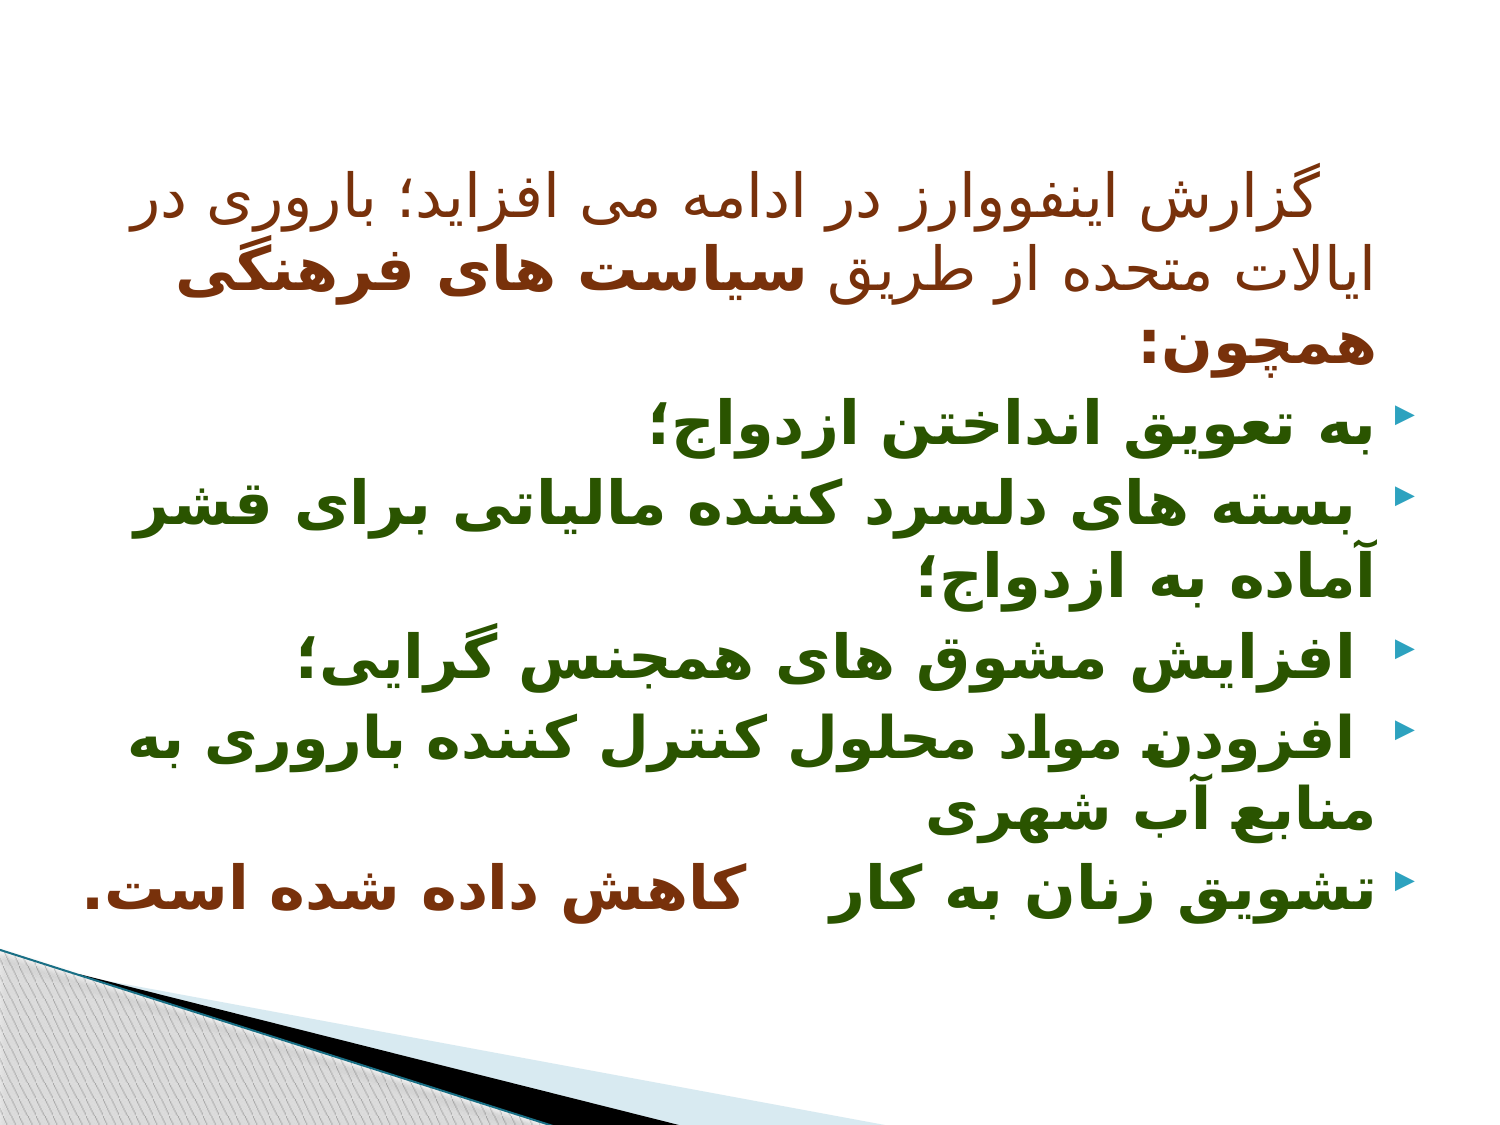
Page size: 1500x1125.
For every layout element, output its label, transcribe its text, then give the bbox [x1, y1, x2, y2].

list گزارش اينفووارز در ادامه می افزايد؛ باروری در ايالات متحده از طريق سياست های فرهنگی همچون: به تعويق انداختن ازدواج؛ بسته های دلسرد کننده مالياتی برای قشر آماده به ازدواج؛ افزايش مشوق های همجنس گرايی؛ افزودن مواد محلول کنترل کننده باروری به منابع آب شهری تشويق زنان به کار کاهش داده شده است. [62, 149, 1450, 986]
